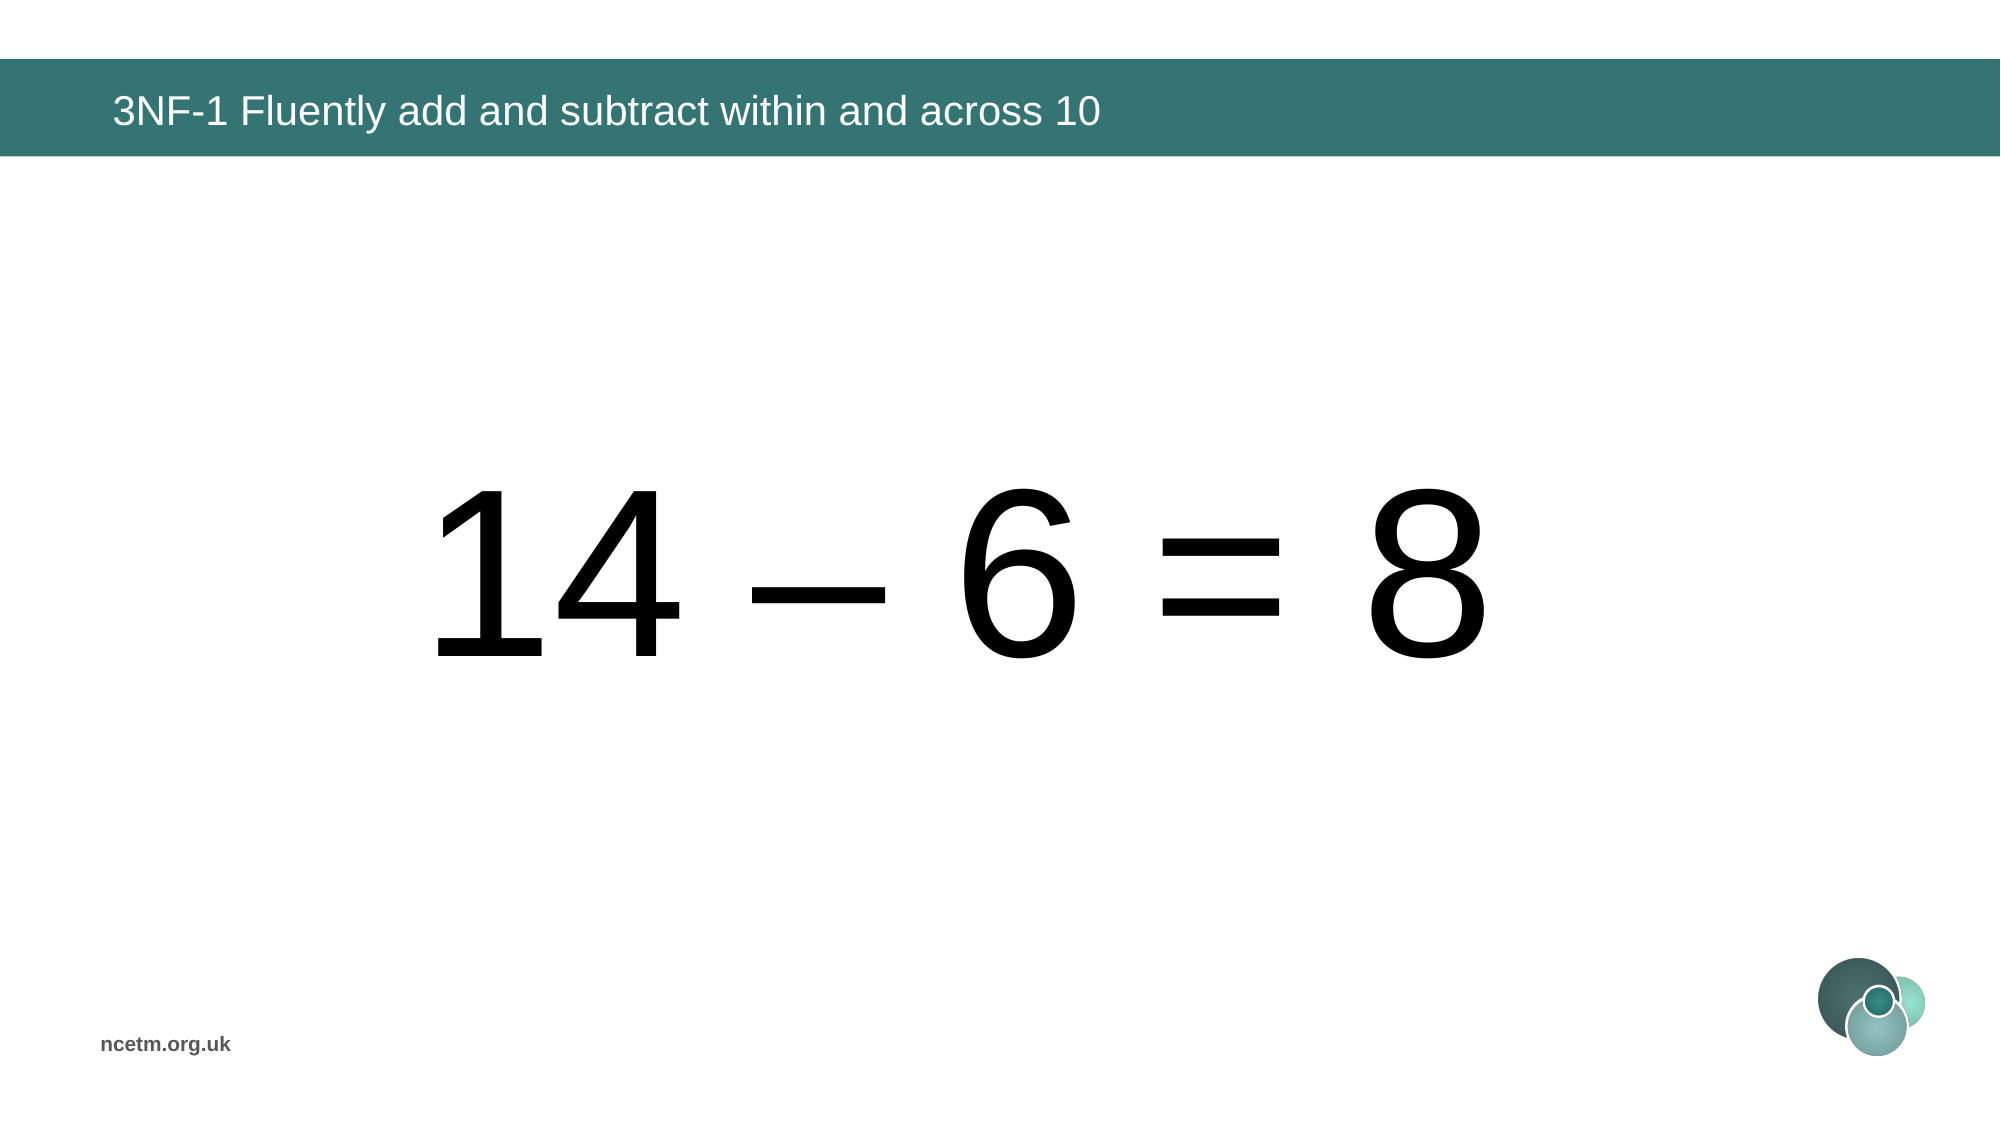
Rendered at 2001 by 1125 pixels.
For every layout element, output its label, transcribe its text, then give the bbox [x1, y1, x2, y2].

title 3NF-1 Fluently add and subtract within and across 10 [97, 76, 1945, 147]
picture [1818, 958, 1925, 1056]
text_box 8 [1346, 409, 1510, 712]
text_box 14 – 6 = [405, 409, 1346, 712]
